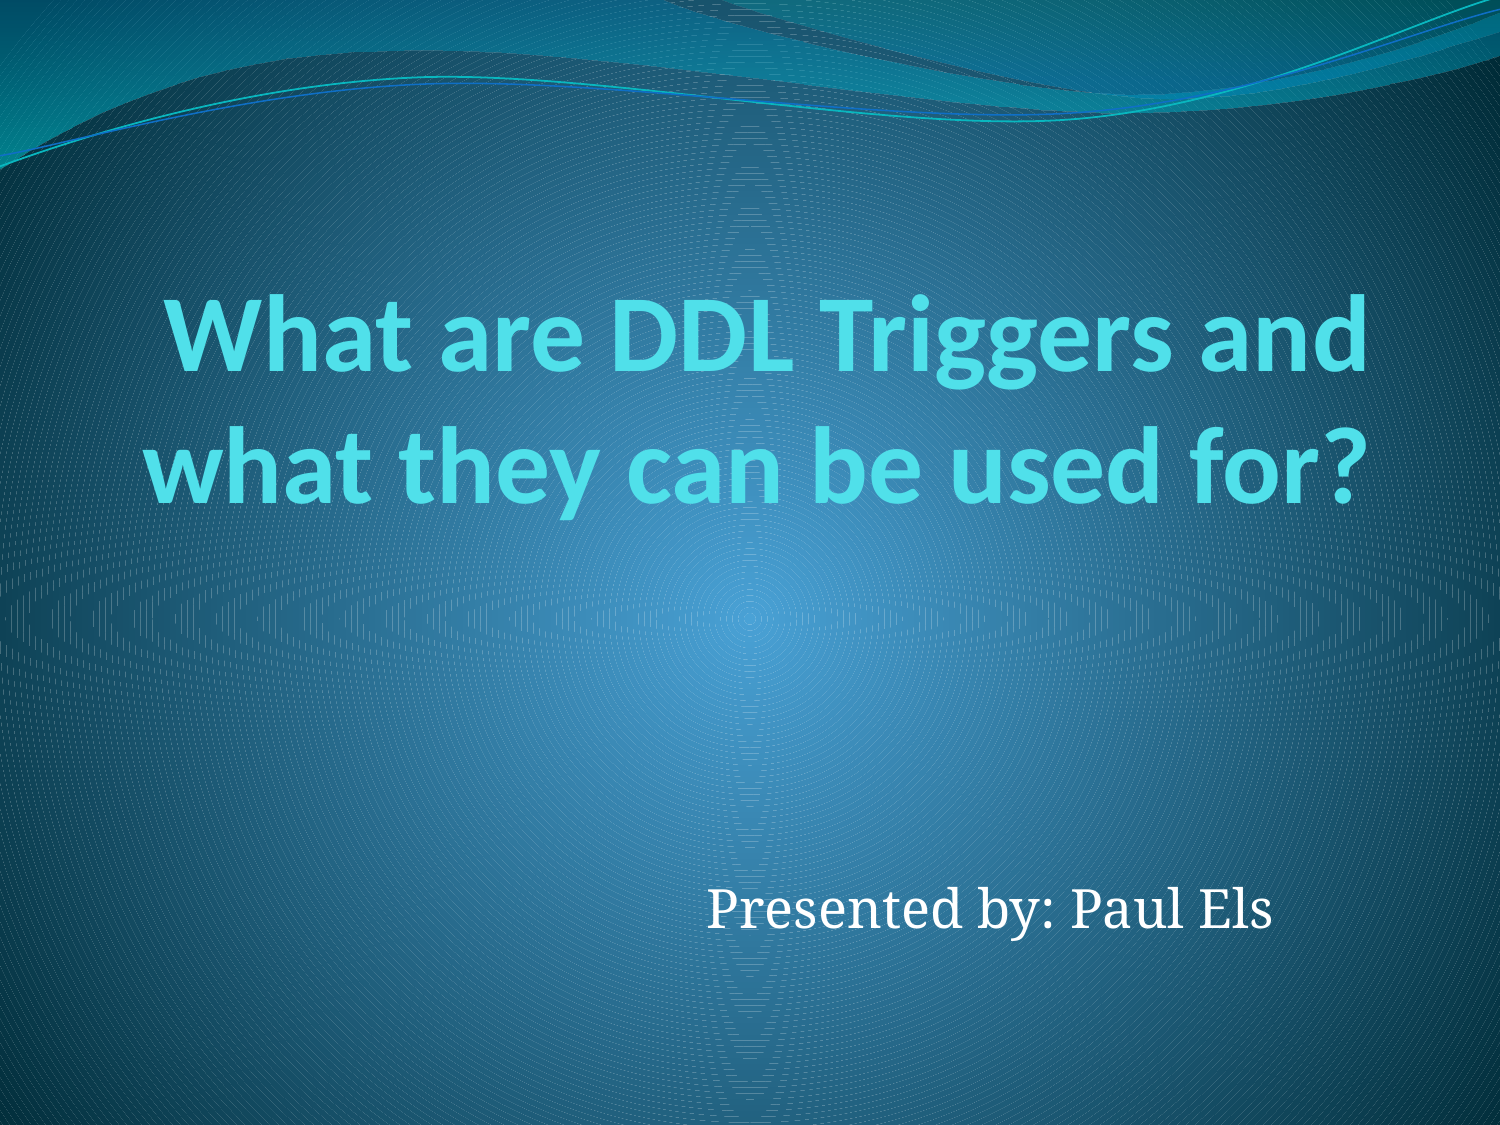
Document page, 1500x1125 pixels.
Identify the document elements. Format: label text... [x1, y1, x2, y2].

subtitle Presented by: Paul Els [234, 867, 1285, 1043]
title What are DDL Triggers and what they can be used for? [87, 224, 1376, 525]
